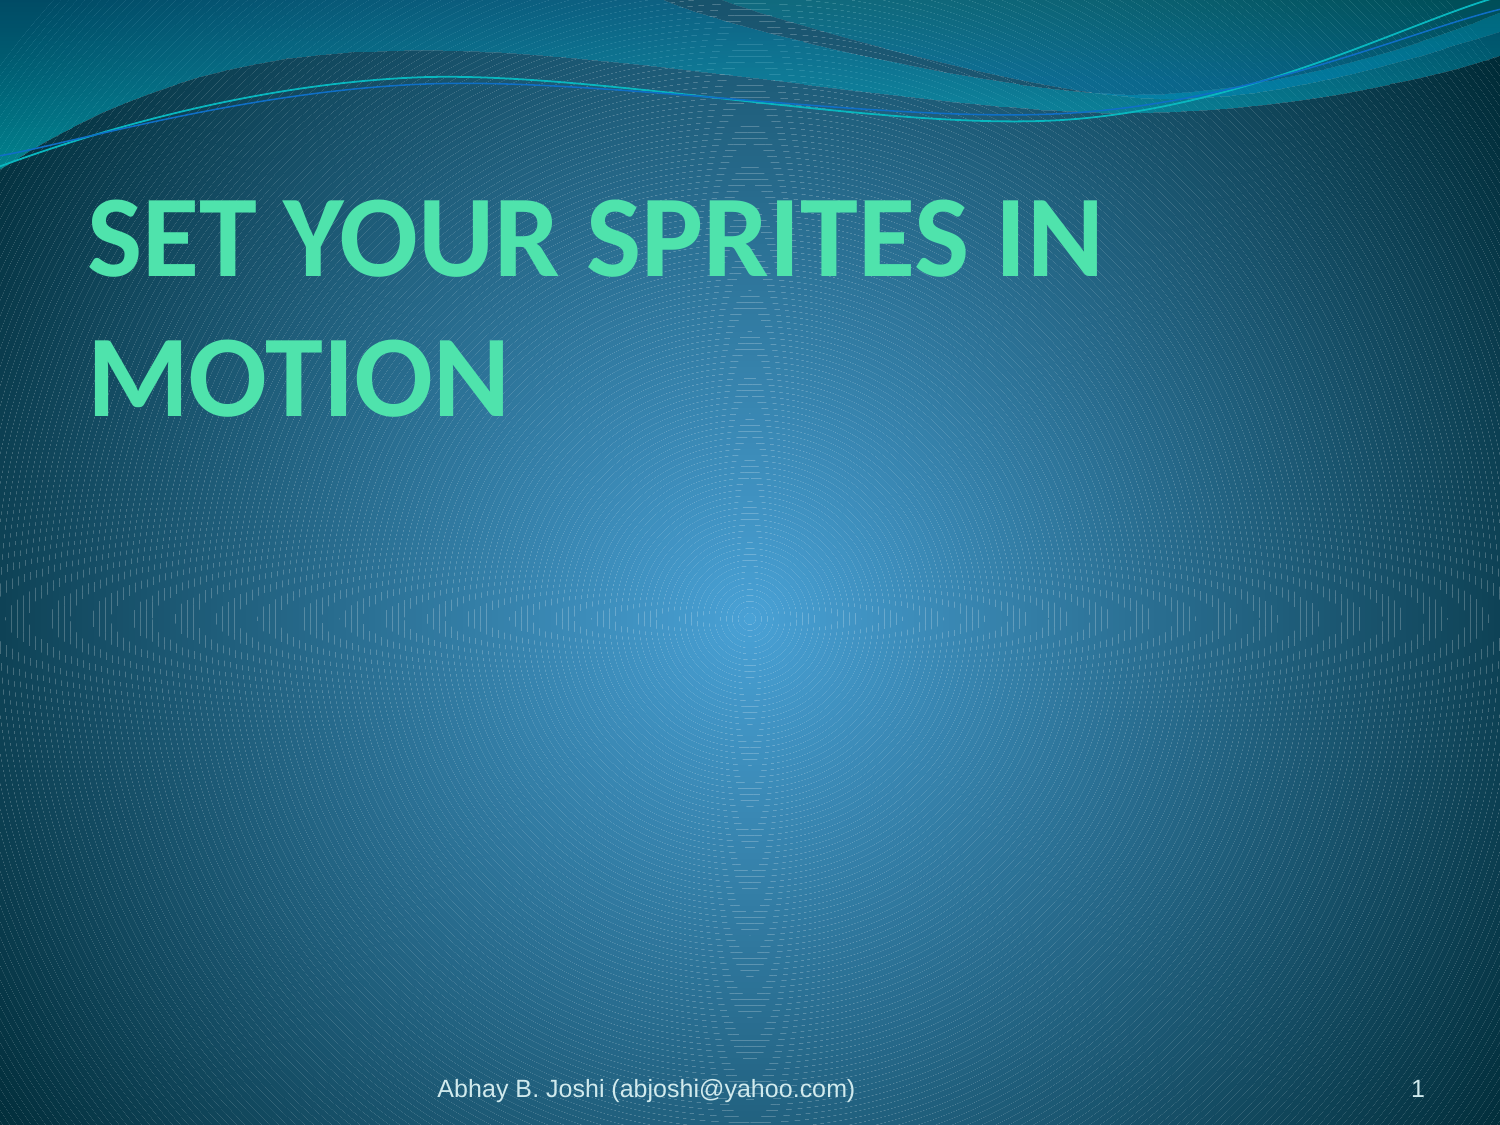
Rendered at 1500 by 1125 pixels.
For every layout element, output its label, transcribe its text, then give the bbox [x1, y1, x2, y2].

footer Abhay B. Joshi (abjoshi@yahoo.com) [437, 1042, 988, 1103]
slide_number 1 [1299, 1042, 1425, 1103]
title SET YOUR SPRITES IN MOTION [86, 216, 1362, 440]
